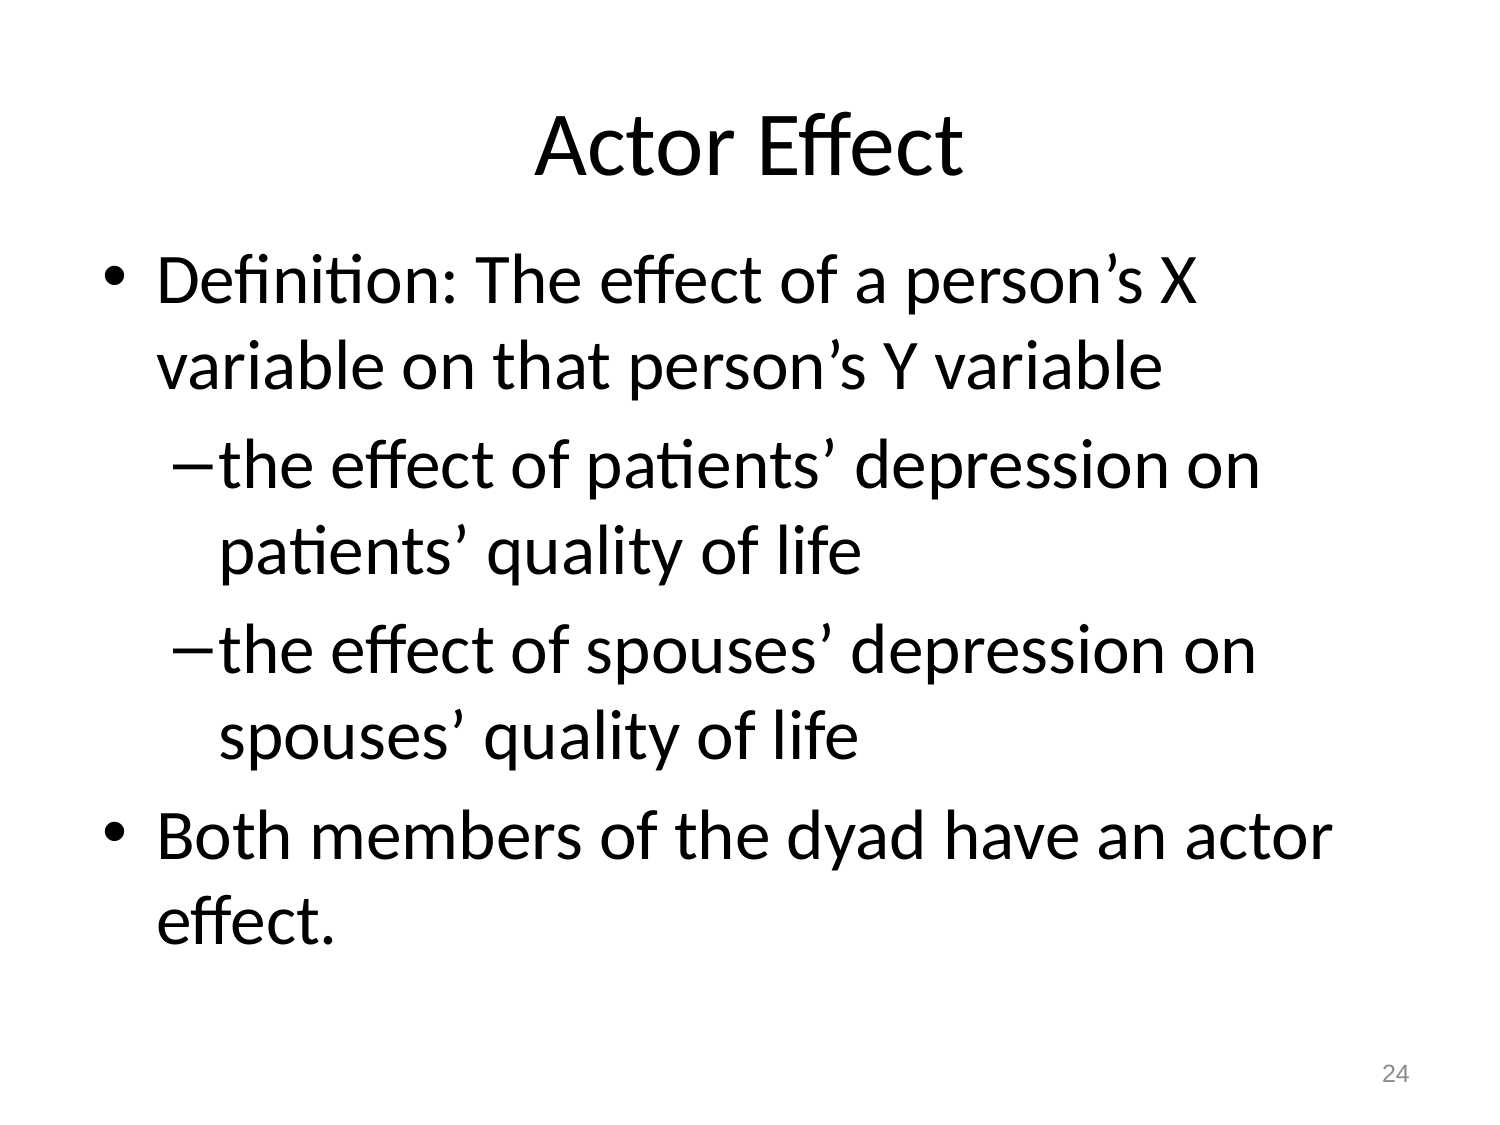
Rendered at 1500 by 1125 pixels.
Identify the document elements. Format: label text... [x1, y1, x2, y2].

list Definition: The effect of a person’s X variable on that person’s Y variable the effect of patients’ depression on patients’ quality of life the effect of spouses’ depression on spouses’ quality of life Both members of the dyad have an actor effect. [87, 224, 1438, 968]
title Actor Effect [75, 45, 1425, 233]
slide_number 24 [1074, 1042, 1425, 1103]
